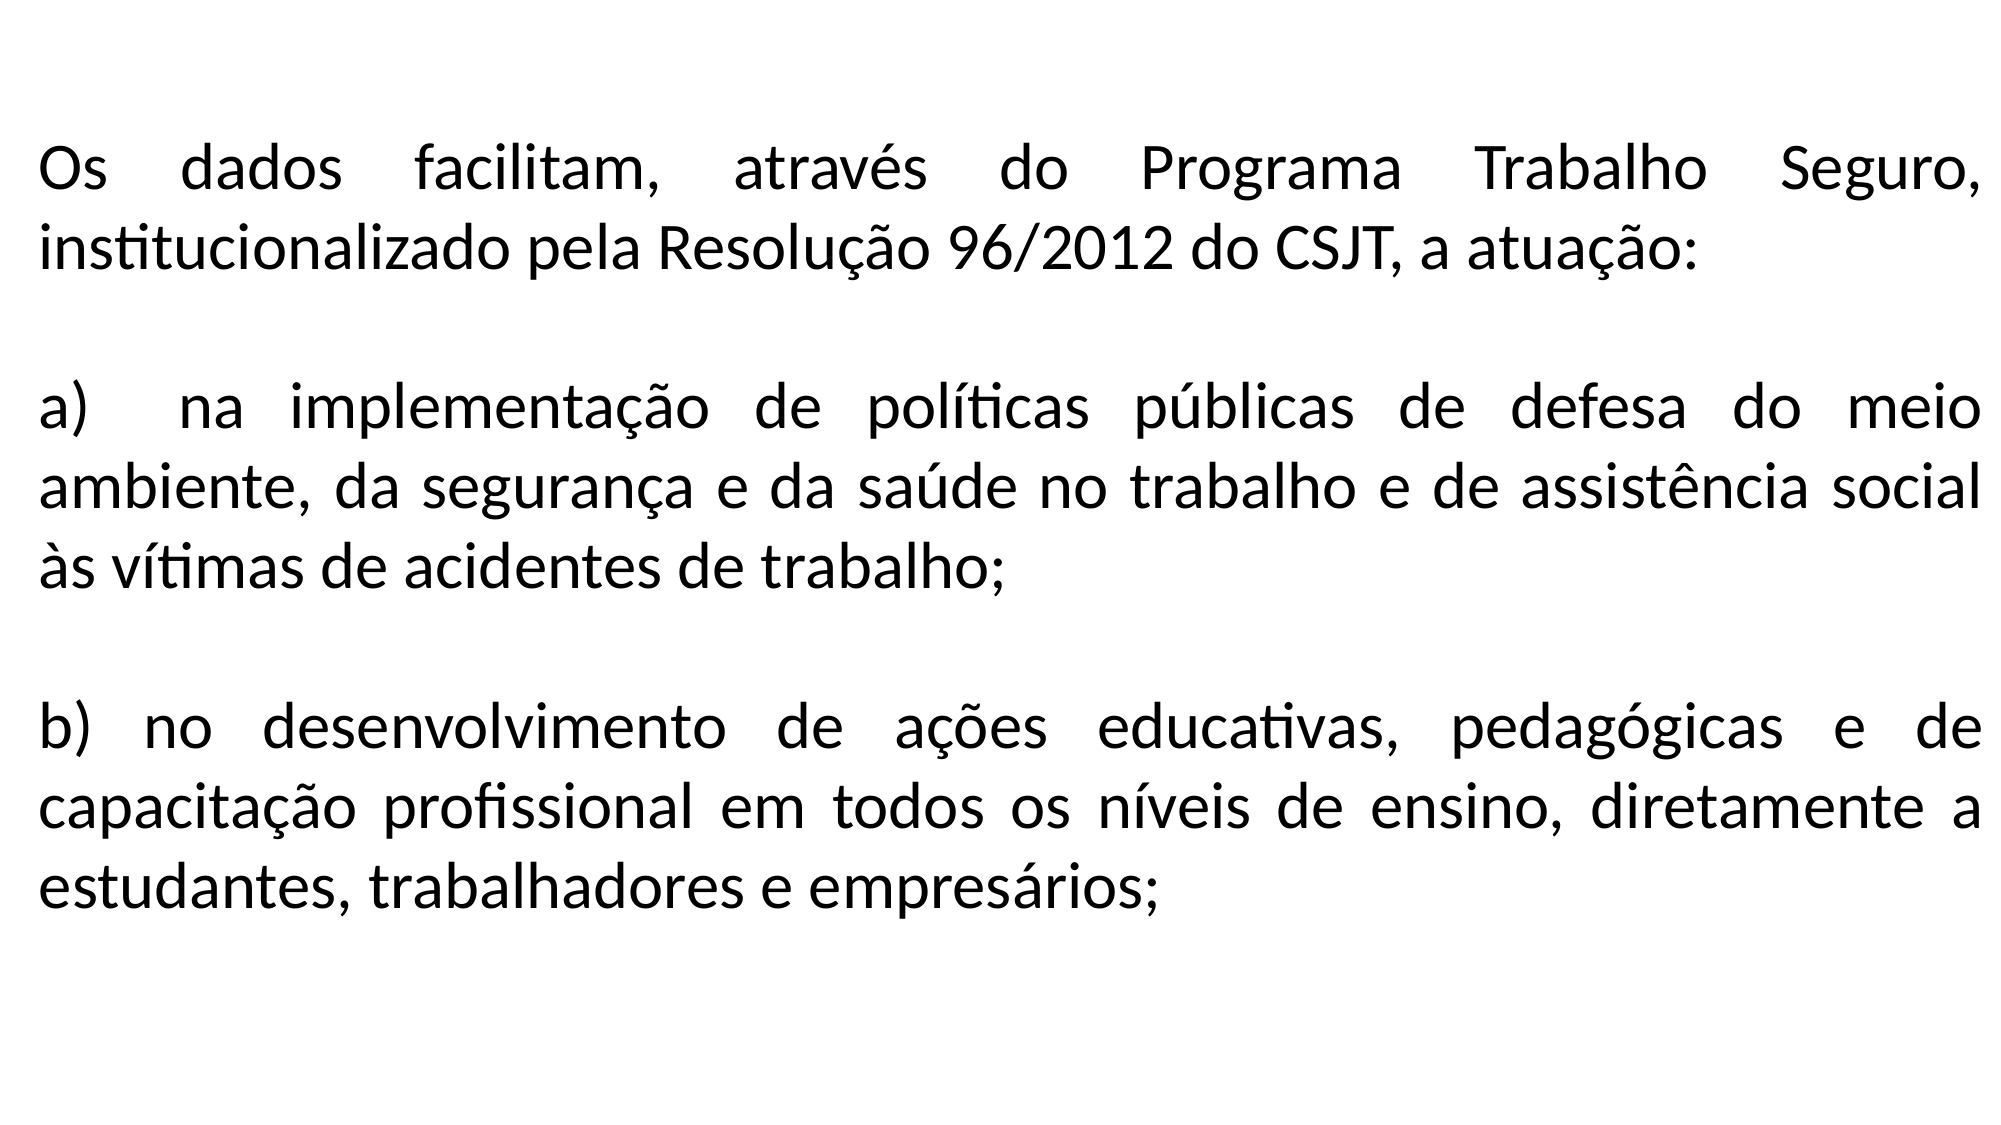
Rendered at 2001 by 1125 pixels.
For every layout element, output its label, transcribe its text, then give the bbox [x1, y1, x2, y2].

text_box Os dados facilitam, através do Programa Trabalho Seguro, institucionalizado pela Resolução 96/2012 do CSJT, a atuação: a) na implementação de políticas públicas de defesa do meio ambiente, da segurança e da saúde no trabalho e de assistência social às vítimas de acidentes de trabalho; b) no desenvolvimento de ações educativas, pedagógicas e de capacitação profissional em todos os níveis de ensino, diretamente a estudantes, trabalhadores e empresários; [24, 115, 2000, 995]
